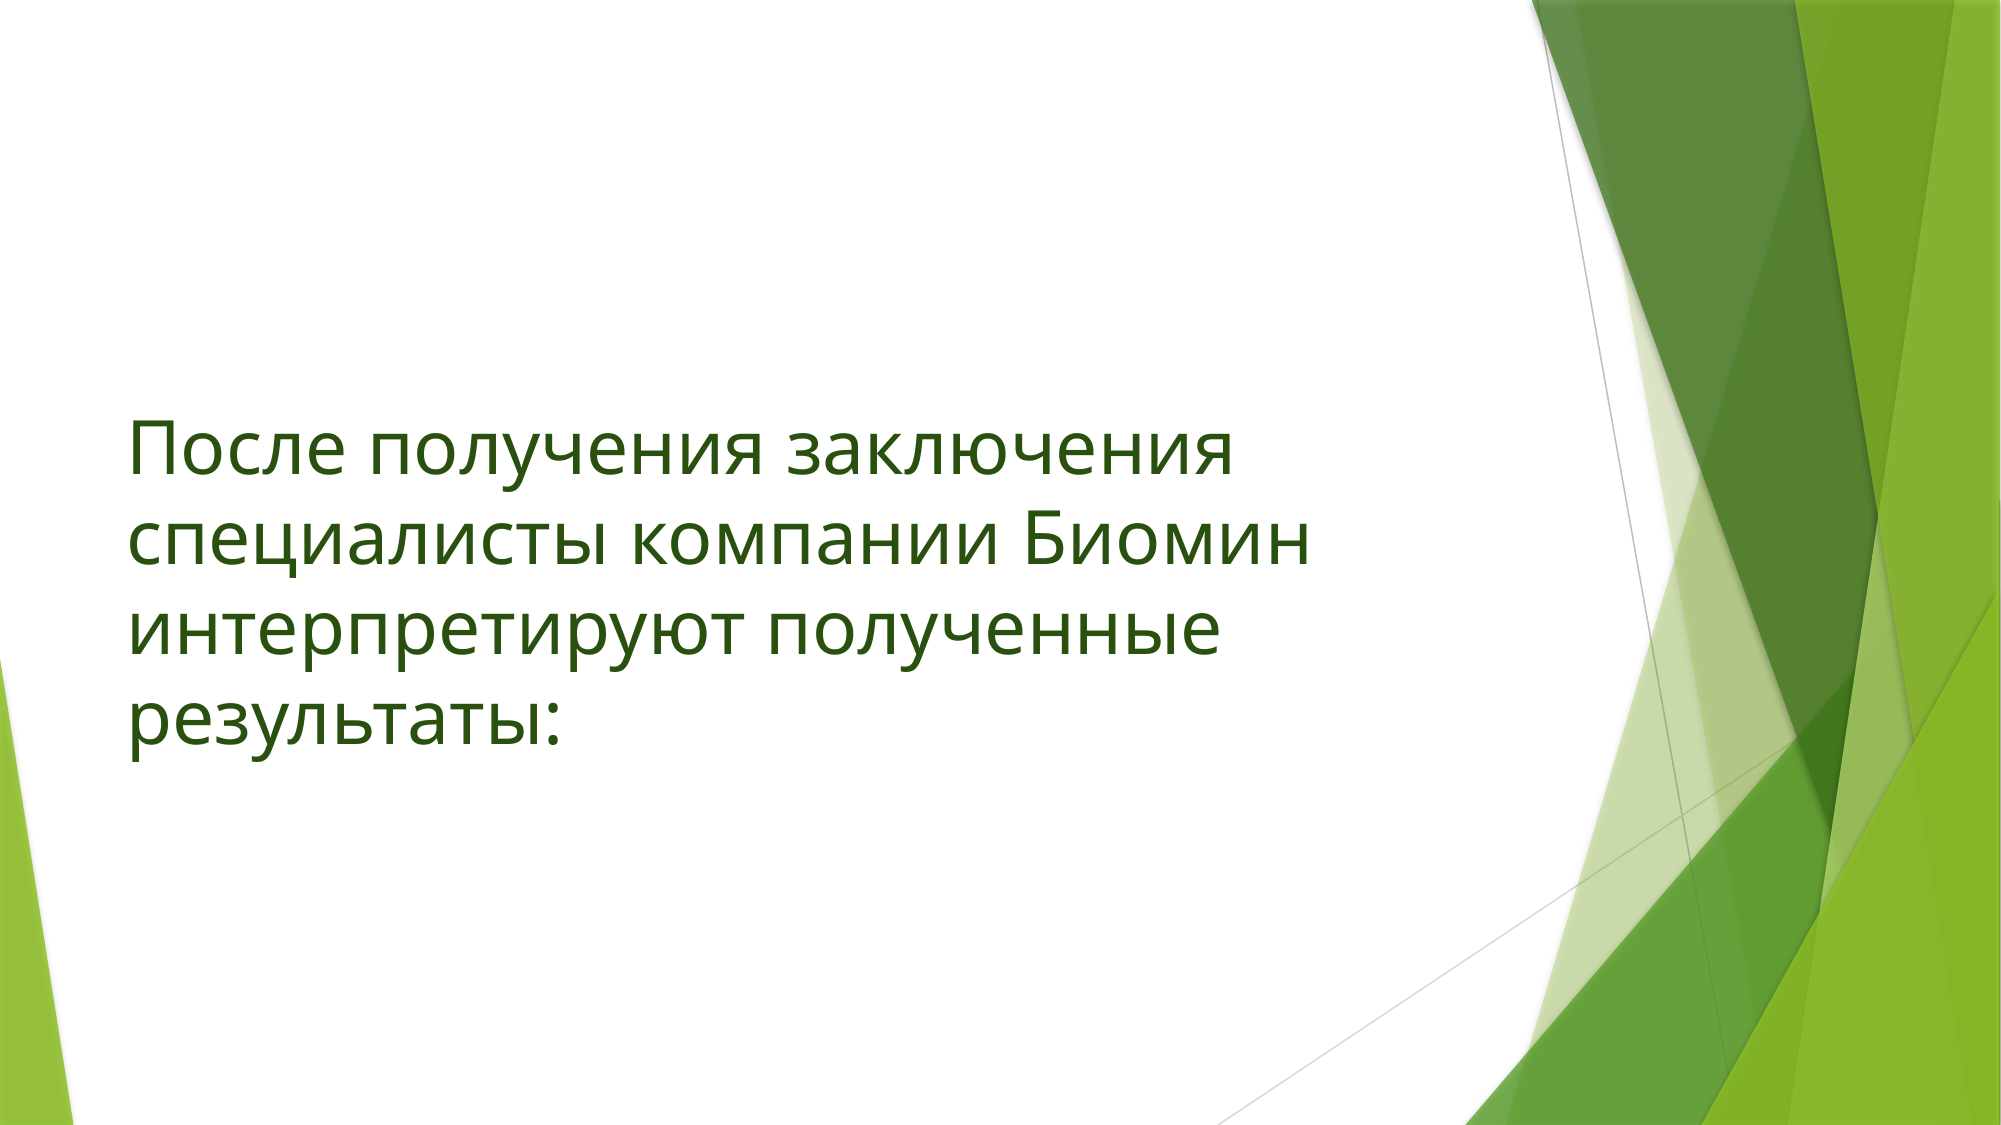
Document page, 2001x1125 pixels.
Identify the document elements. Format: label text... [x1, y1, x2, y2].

title После получения заключения специалисты компании Биомин интерпретируют полученные результаты: [111, 391, 1522, 848]
